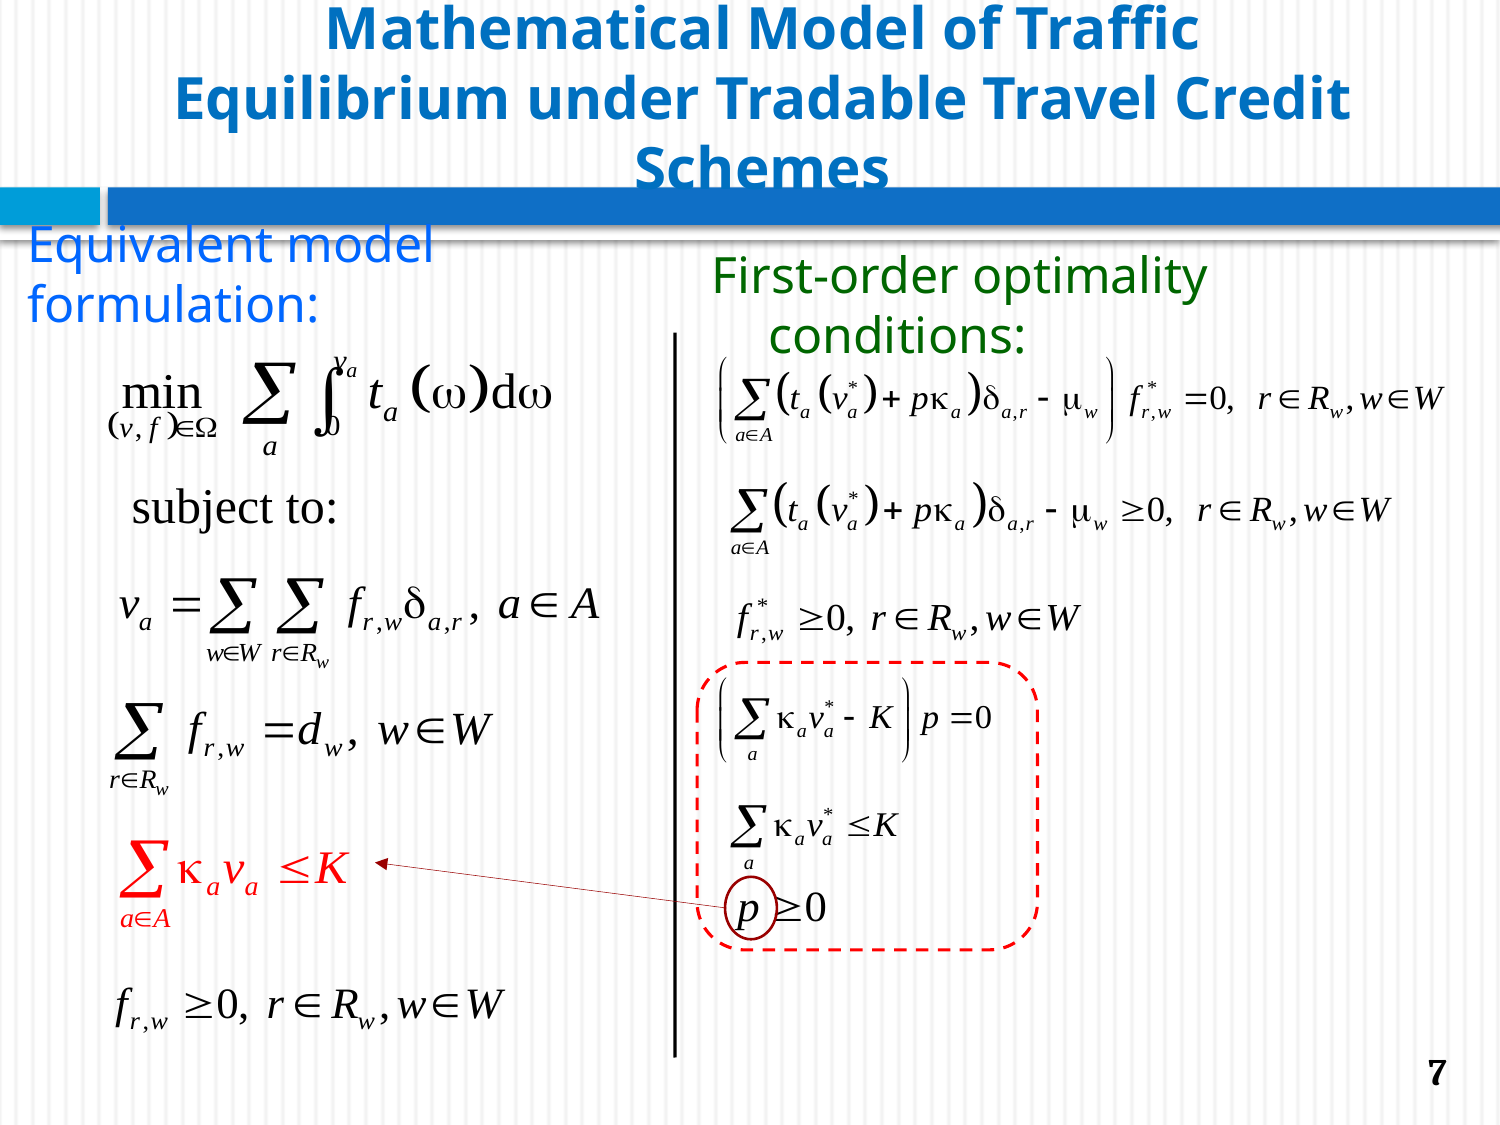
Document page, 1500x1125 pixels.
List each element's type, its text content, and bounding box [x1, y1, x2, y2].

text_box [712, 669, 999, 771]
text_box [99, 337, 560, 467]
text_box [724, 798, 907, 877]
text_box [112, 832, 360, 938]
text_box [712, 349, 1453, 453]
slide_number 7 [1387, 1050, 1488, 1091]
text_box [724, 881, 834, 940]
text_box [723, 588, 1091, 653]
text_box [112, 569, 607, 679]
text_box [375, 857, 697, 905]
title Mathematical Model of Traffic Equilibrium under Tradable Travel Credit Schemes [150, 24, 1375, 82]
text_box [695, 664, 1040, 952]
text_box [724, 476, 1401, 563]
text_box subject to: [75, 332, 1463, 1075]
title Mathematical Model of Traffic Equilibrium under Tradable Travel Credit Schemes [150, 88, 1375, 168]
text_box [99, 974, 516, 1044]
text_box First-order optimality conditions: [697, 236, 1452, 372]
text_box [101, 694, 506, 807]
text_box Equivalent model formulation: [12, 222, 688, 323]
title Mathematical Model of Traffic Equilibrium under Tradable Travel Credit Schemes [150, 83, 1375, 87]
